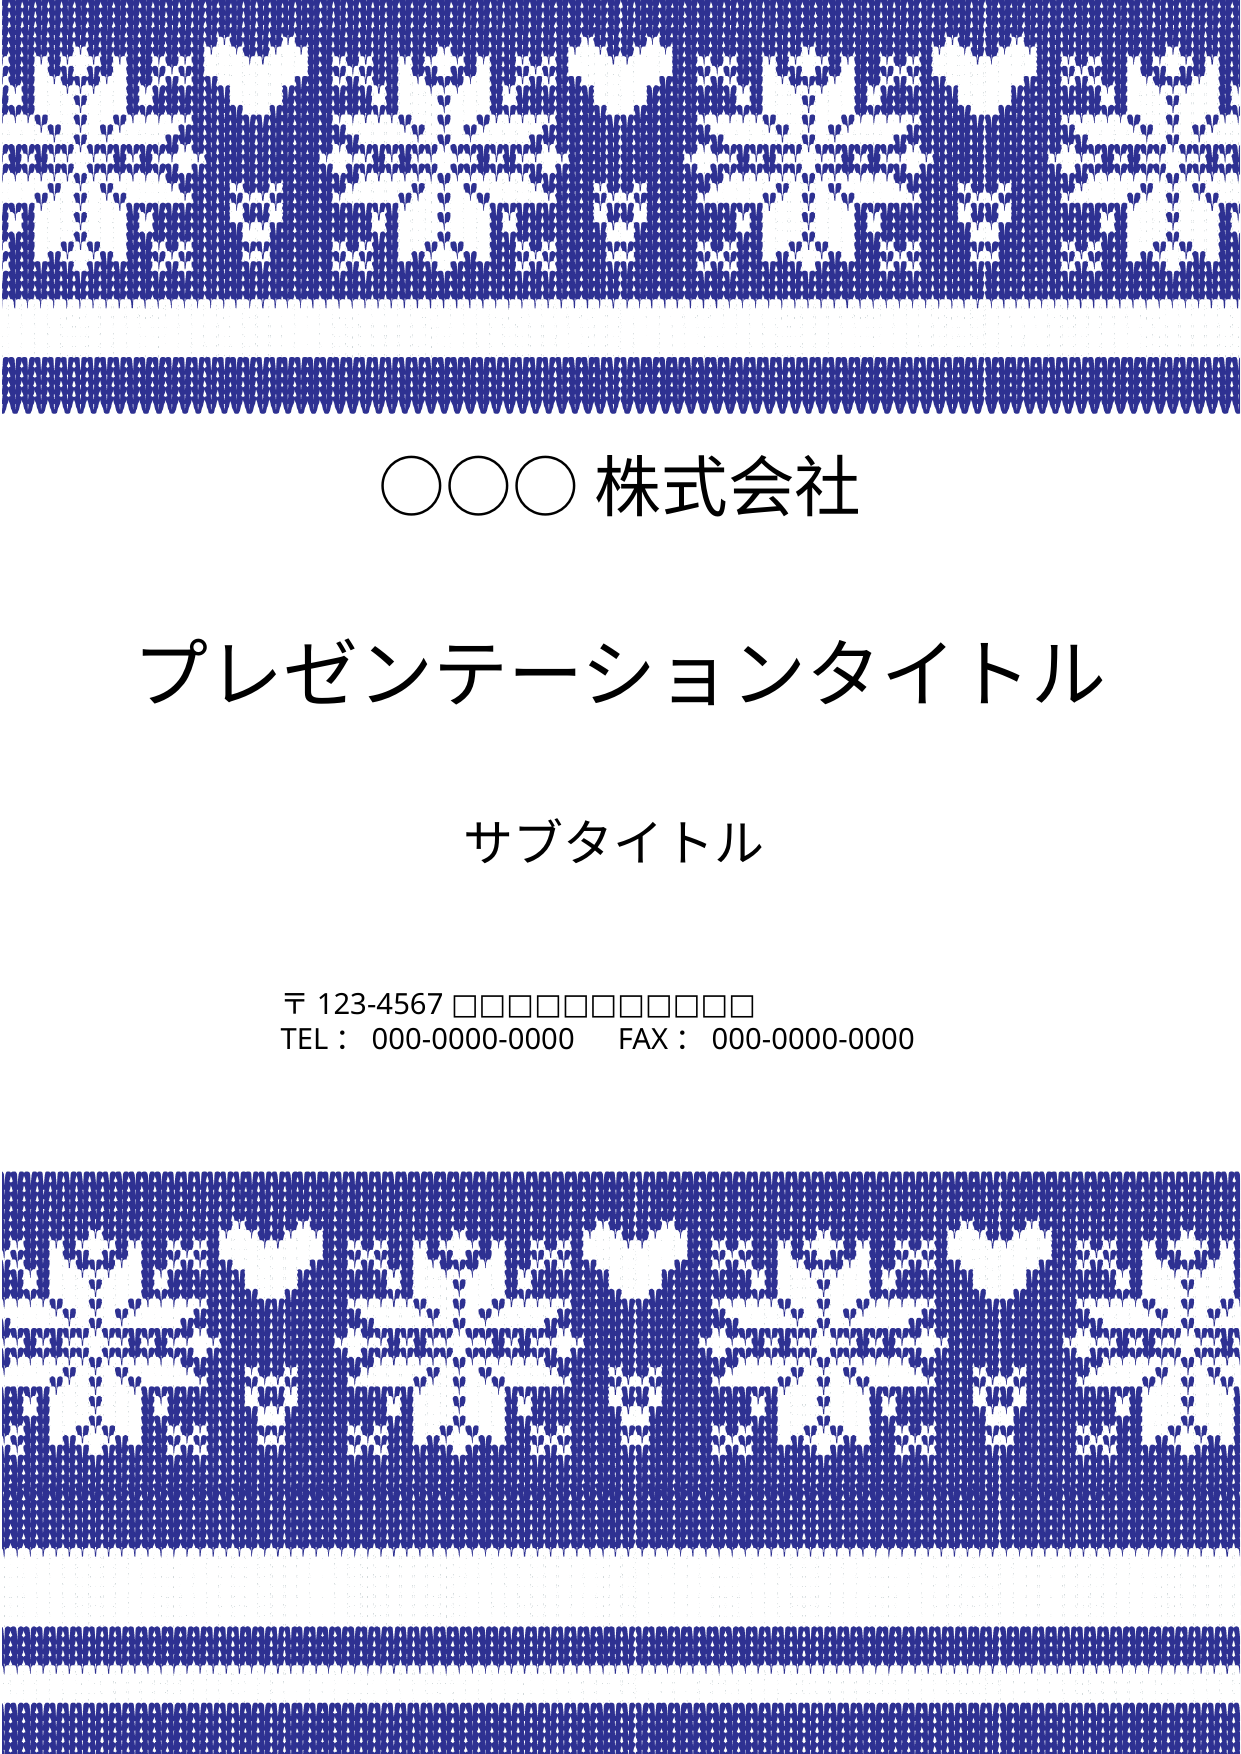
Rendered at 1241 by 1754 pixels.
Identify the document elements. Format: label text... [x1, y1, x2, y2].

text_box ○○○株式会社 [348, 436, 892, 532]
text_box サブタイトル [366, 803, 862, 898]
picture [0, 0, 1241, 1754]
text_box 〒123-4567 □□□□□□□□□□□ TEL：000-0000-0000 FAX：000-0000-0000 [265, 978, 975, 1063]
text_box プレゼンテーションタイトル [0, 537, 1240, 805]
